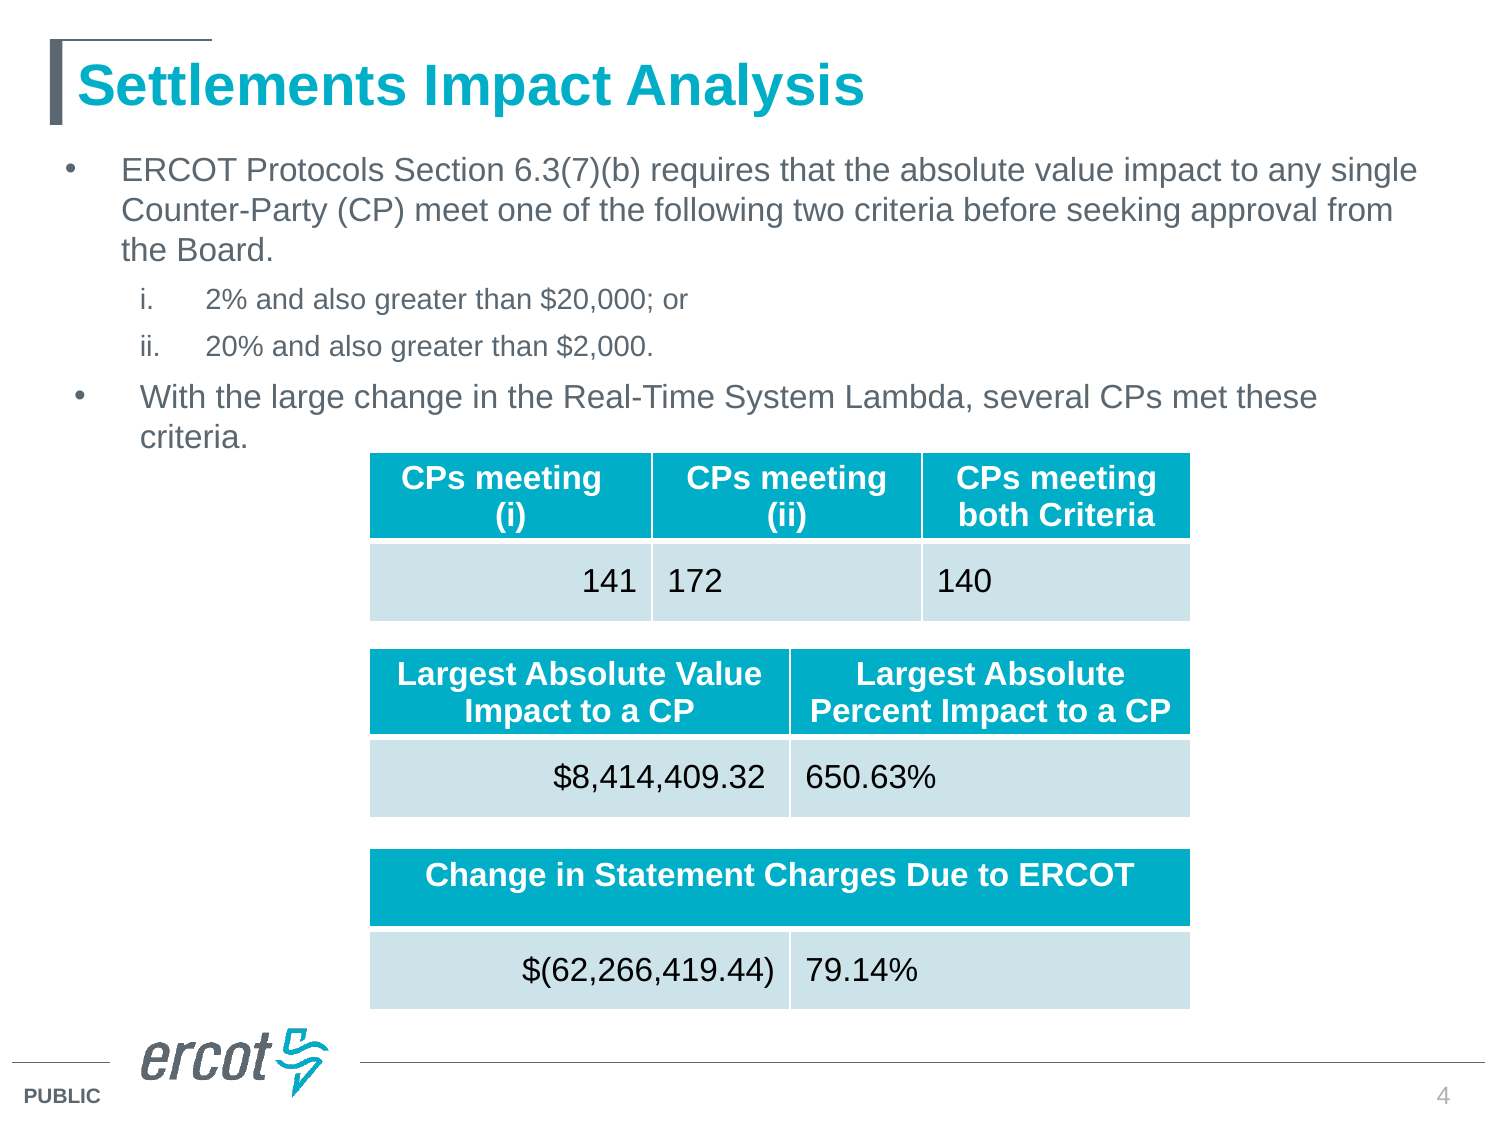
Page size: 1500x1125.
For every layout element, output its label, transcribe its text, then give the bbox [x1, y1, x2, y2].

picture [137, 1024, 332, 1100]
table_cell $8,414,409.32 [370, 740, 789, 817]
table_cell 141 [370, 544, 651, 621]
slide_number 4 [1400, 1076, 1488, 1113]
table_header CPs meeting both Criteria [923, 453, 1190, 538]
table_header CPs meeting (ii) [653, 453, 921, 538]
table_cell $(62,266,419.44) [370, 932, 789, 1009]
table_header Largest Absolute Value Impact to a CP [370, 649, 789, 734]
table_header Largest Absolute Percent Impact to a CP [791, 649, 1190, 734]
list ERCOT Protocols Section 6.3(7)(b) requires that the absolute value impact to any single Counter-Party (CP) meet one of the following two criteria before seeking approval from the Board. 2% and also greater than $20,000; or 20% and also greater than $2,000. With the large change in the Real-Time System Lambda, several CPs met these criteria. [50, 140, 1450, 1000]
title Settlements Impact Analysis [62, 39, 1450, 125]
table_header Change in Statement Charges Due to ERCOT [370, 849, 1190, 926]
table_cell 650.63% [791, 740, 1190, 817]
table_header CPs meeting (i) [370, 453, 651, 538]
table_cell 79.14% [791, 932, 1190, 1009]
table_cell 172 [653, 544, 921, 621]
table_cell 140 [923, 544, 1190, 621]
